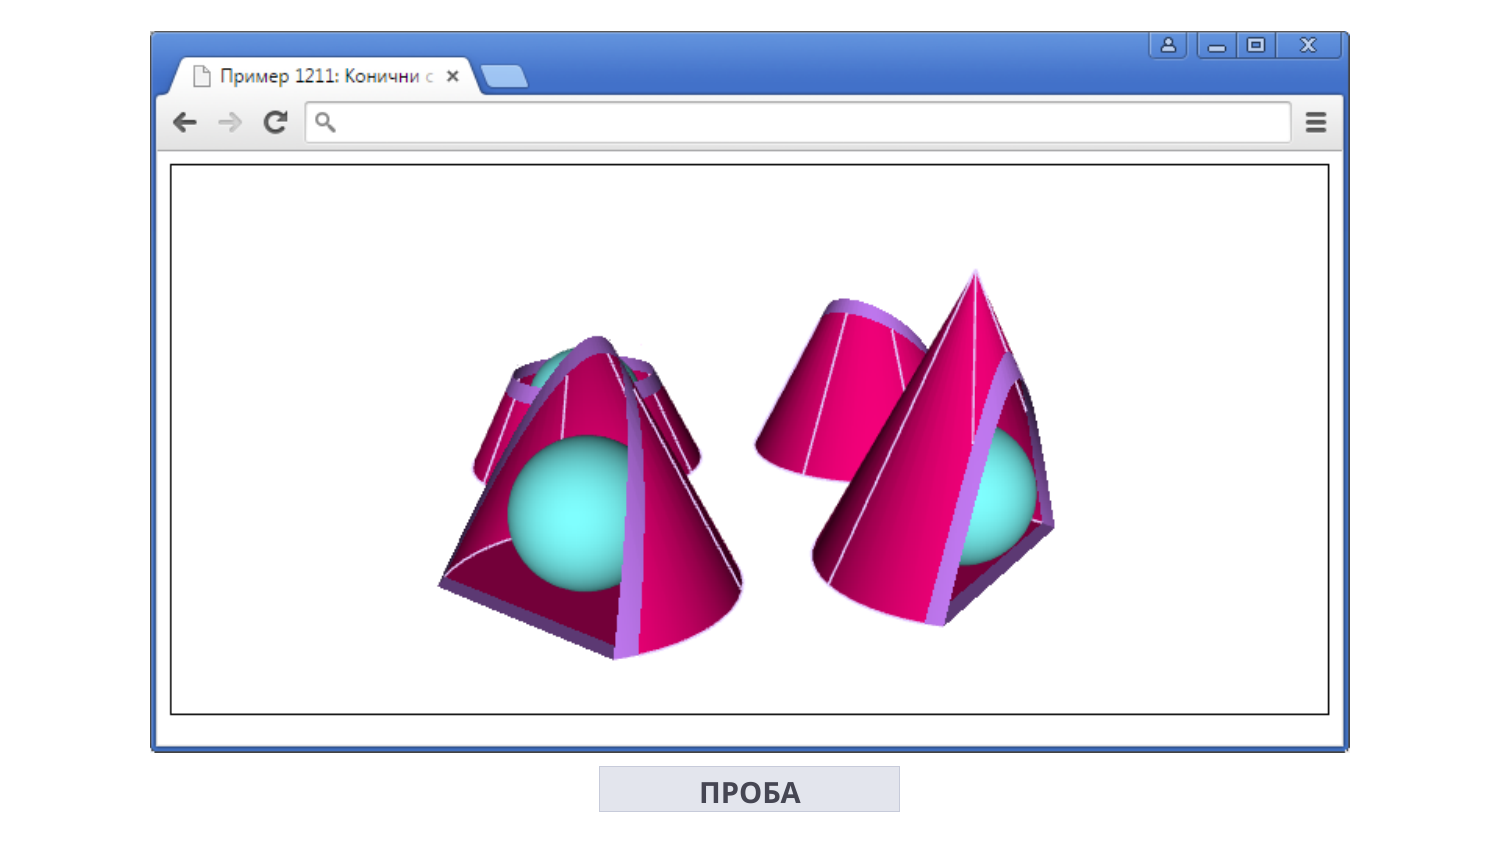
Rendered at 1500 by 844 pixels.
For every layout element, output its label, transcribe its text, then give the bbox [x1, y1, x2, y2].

text_box ПРОБА [599, 766, 900, 812]
picture [149, 31, 1351, 753]
